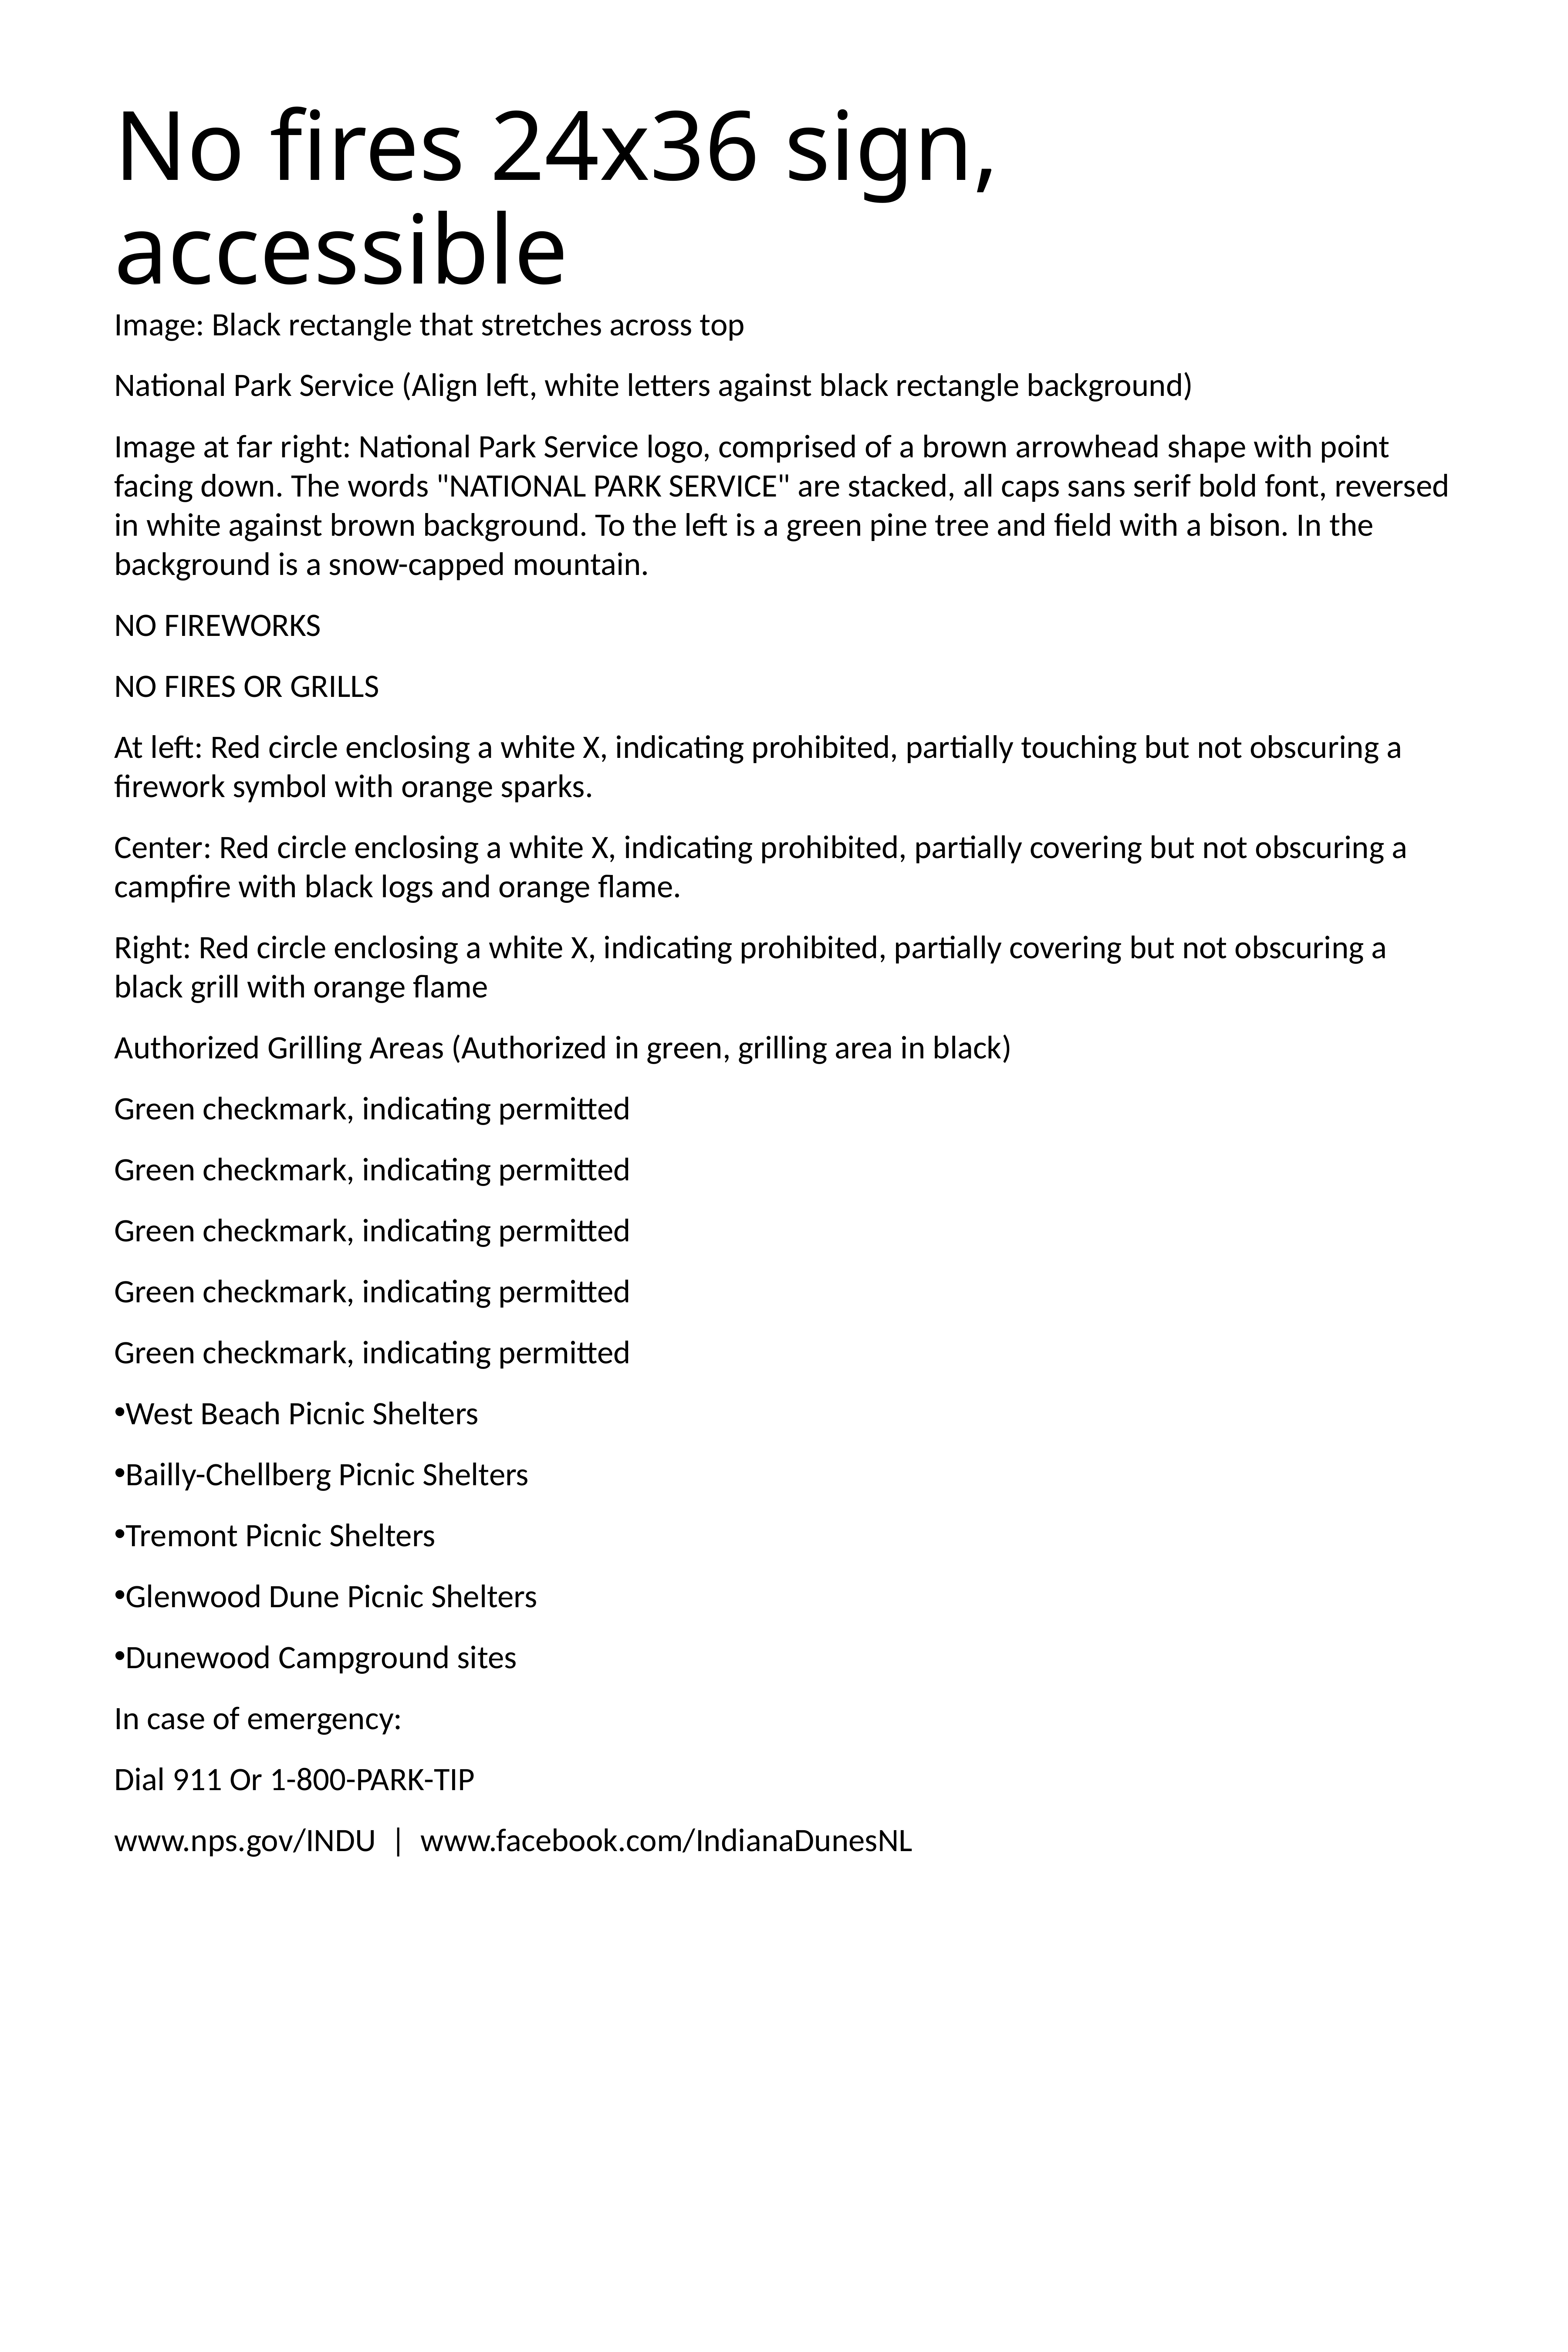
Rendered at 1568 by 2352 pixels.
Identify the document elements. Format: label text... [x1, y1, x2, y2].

title No fires 24x36 sign, accessible [108, 125, 1460, 277]
list Image: Black rectangle that stretches across top National Park Service (Align left, white letters against black rectangle background) Image at far right: National Park Service logo, comprised of a brown arrowhead shape with point facing down. The words "NATIONAL PARK SERVICE" are stacked, all caps sans serif bold font, reversed in white against brown background. To the left is a green pine tree and field with a bison. In the background is a snow-capped mountain. NO FIREWORKS NO FIRES OR GRILLS At left: Red circle enclosing a white X, indicating prohibited, partially touching but not obscuring a firework symbol with orange sparks. Center: Red circle enclosing a white X, indicating prohibited, partially covering but not obscuring a campfire with black logs and orange flame. Right: Red circle enclosing a white X, indicating prohibited, partially covering but not obscuring a black grill with orange flame Authorized Grilling Areas (Authorized in green, grilling area in black) Green checkmark, indicating permitted Green checkmark, indicating permitted Green checkmark, indicating permitted Green checkmark, indicating permitted Green checkmark, indicating permitted West Beach Picnic Shelters Bailly-Chellberg Picnic Shelters Tremont Picnic Shelters Glenwood Dune Picnic Shelters Dunewood Campground sites In case of emergency: Dial 911 Or 1-800-PARK-TIP www.nps.gov/INDU | www.facebook.com/IndianaDunesNL [108, 299, 1460, 1792]
